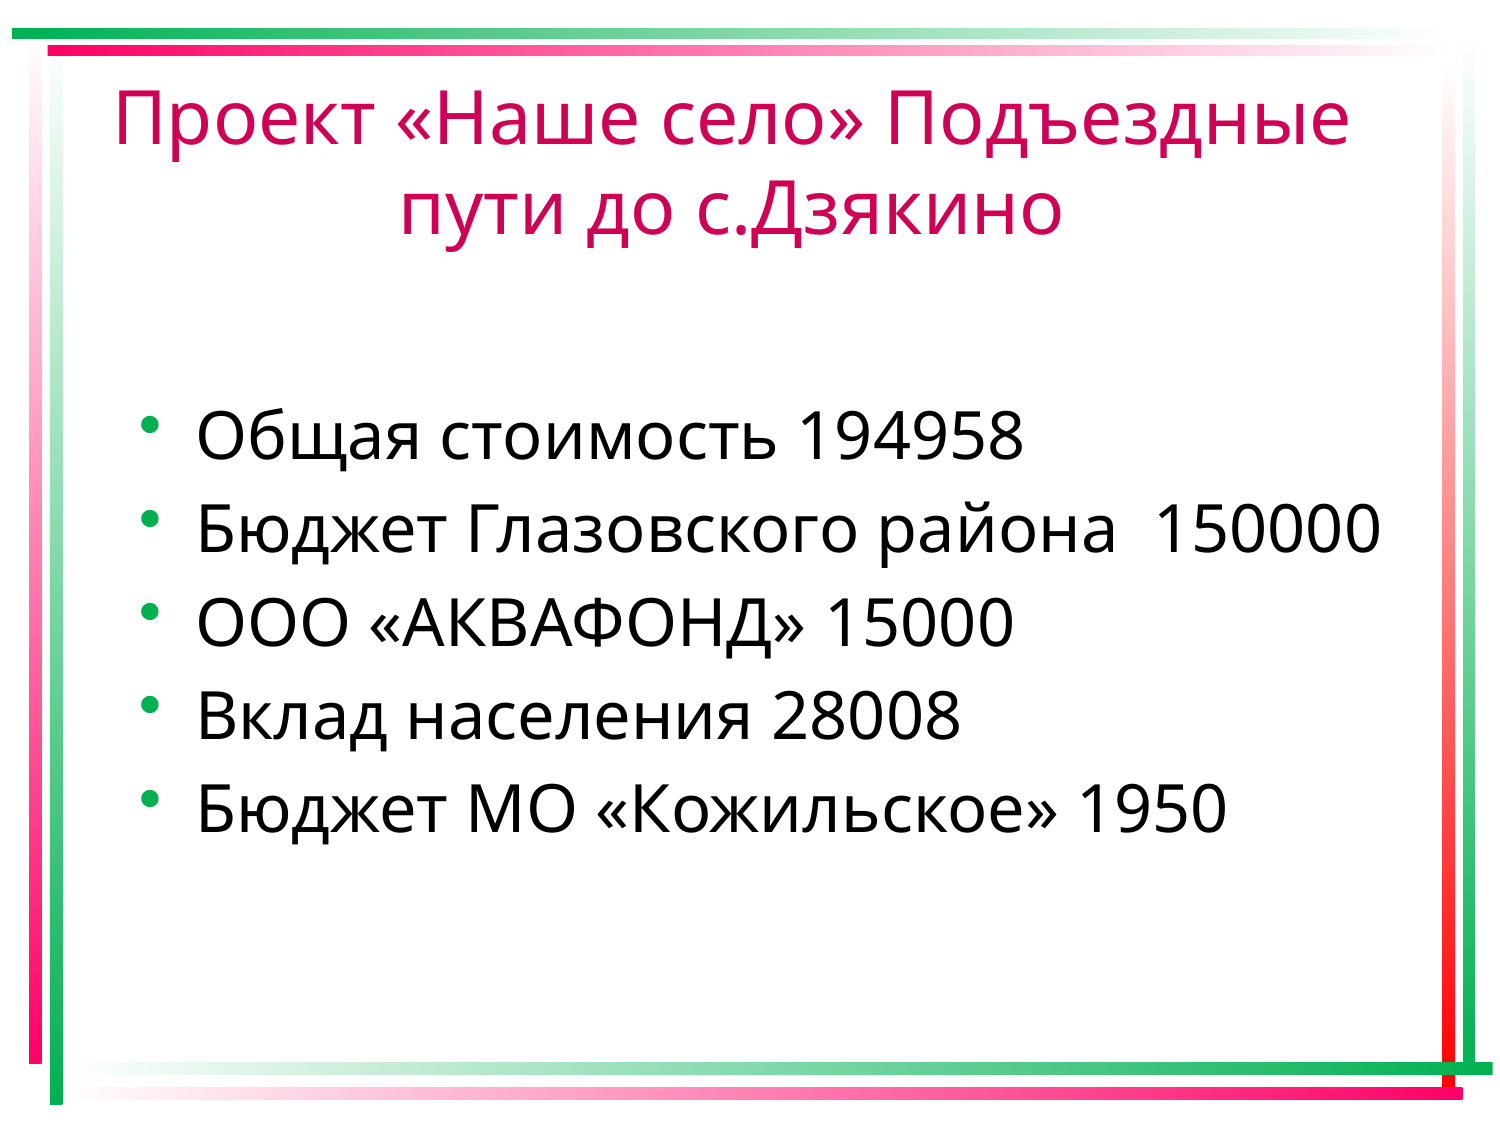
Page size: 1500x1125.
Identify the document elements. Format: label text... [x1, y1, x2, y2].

list Общая стоимость 194958 Бюджет Глазовского района 150000 ООО «АКВАФОНД» 15000 Вклад населения 28008 Бюджет МО «Кожильское» 1950 [123, 385, 1399, 1125]
title Проект «Наше село» Подъездные пути до с.Дзякино [88, 62, 1376, 185]
